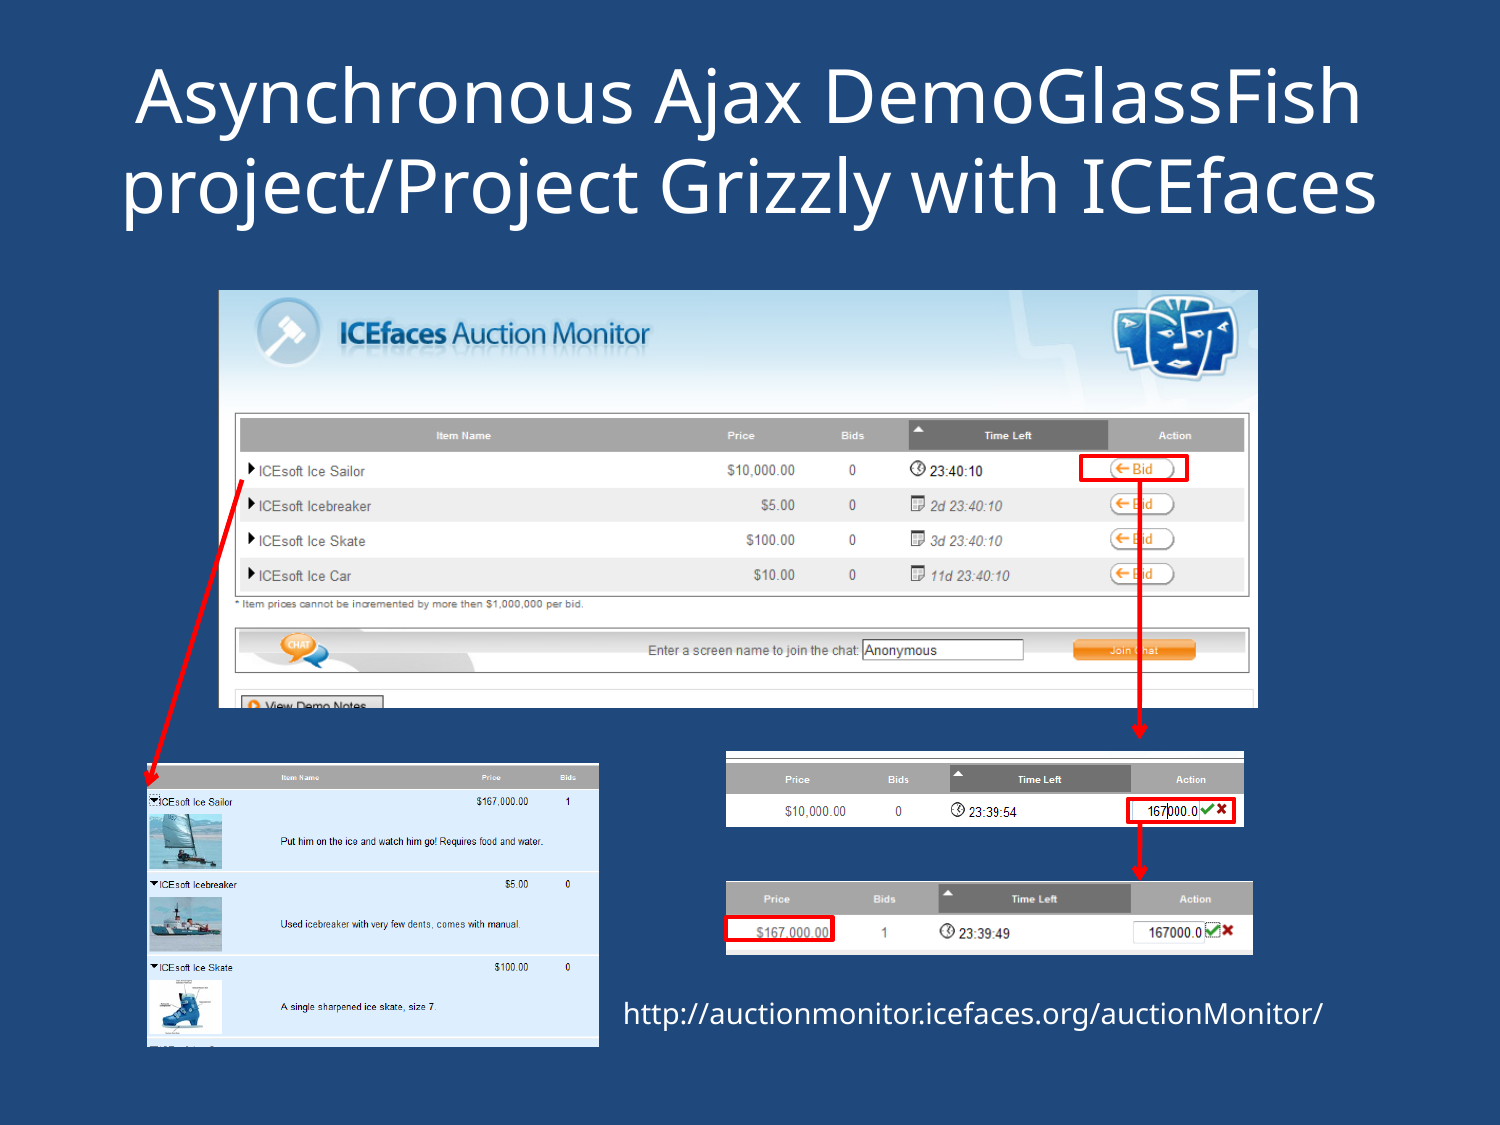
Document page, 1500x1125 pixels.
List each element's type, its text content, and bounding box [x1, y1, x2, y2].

title Asynchronous Ajax DemoGlassFish project/Project Grizzly with ICEfaces [75, 45, 1425, 233]
text_box http://auctionmonitor.icefaces.org/auctionMonitor/ [608, 987, 1359, 1038]
picture [147, 762, 600, 1047]
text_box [41, 585, 349, 681]
picture [218, 290, 1258, 708]
picture [726, 881, 1253, 955]
picture [726, 751, 1245, 827]
